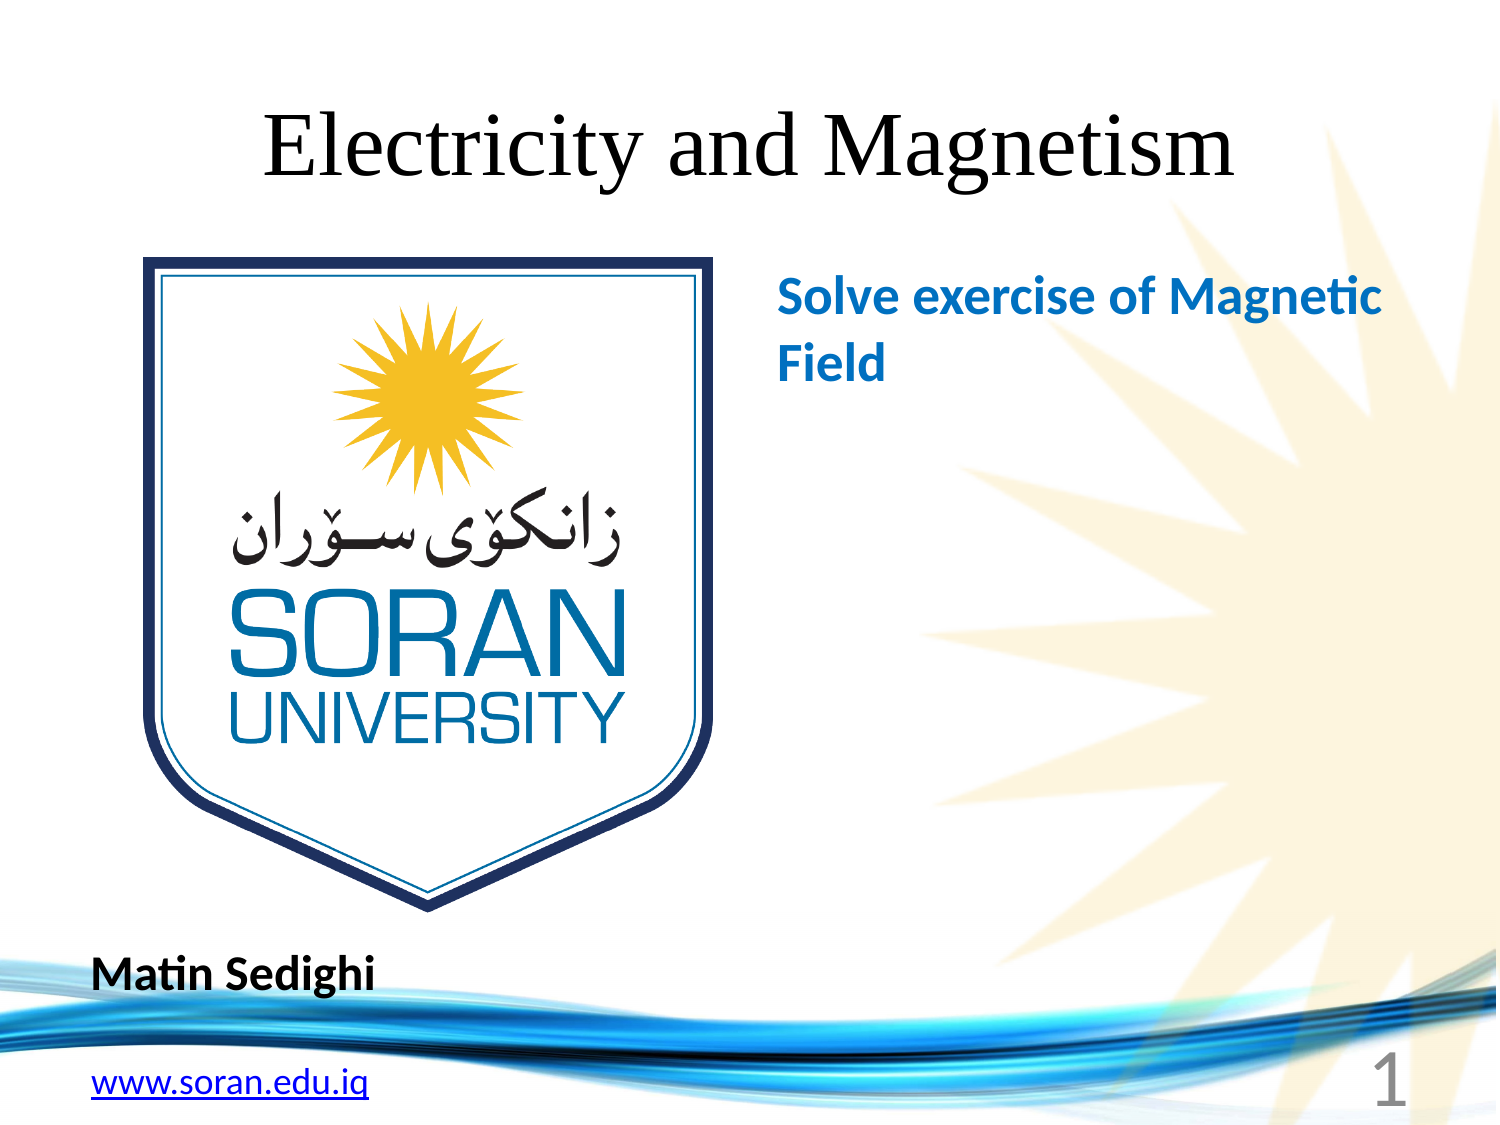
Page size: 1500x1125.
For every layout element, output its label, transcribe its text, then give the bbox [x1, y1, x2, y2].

slide_number 1 [1074, 1042, 1425, 1103]
picture [143, 257, 713, 912]
list Matin Sedighi [75, 912, 738, 1008]
title Electricity and Magnetism [75, 45, 1425, 233]
picture [0, 99, 1500, 1125]
list Solve exercise of Magnetic Field [761, 251, 1425, 400]
